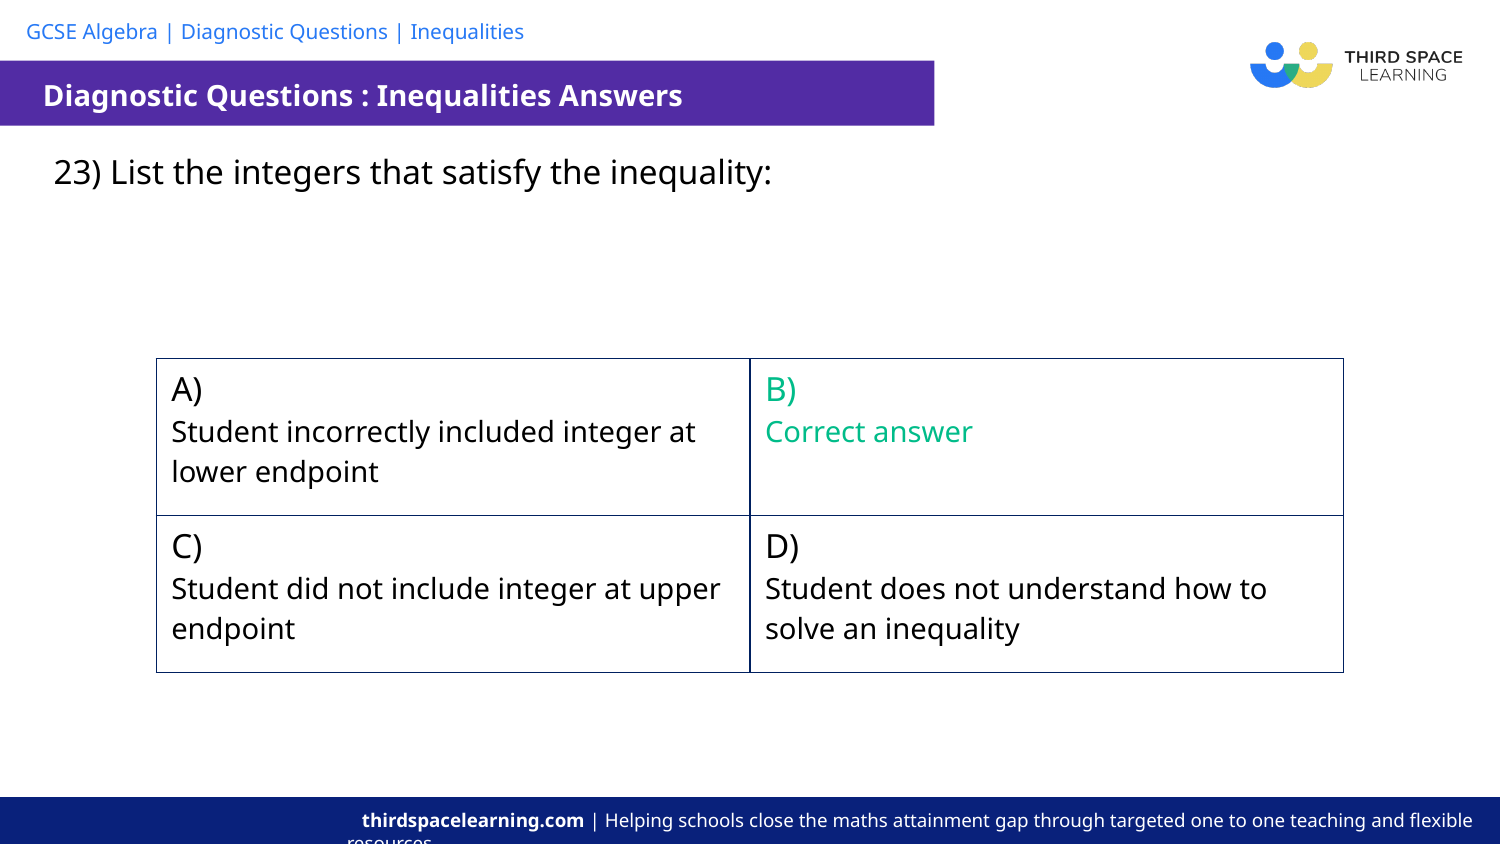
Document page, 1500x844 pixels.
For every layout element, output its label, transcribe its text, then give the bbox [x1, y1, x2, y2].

picture [1250, 33, 1465, 99]
text_box Diagnostic Questions : Inequalities Answers [27, 61, 778, 127]
